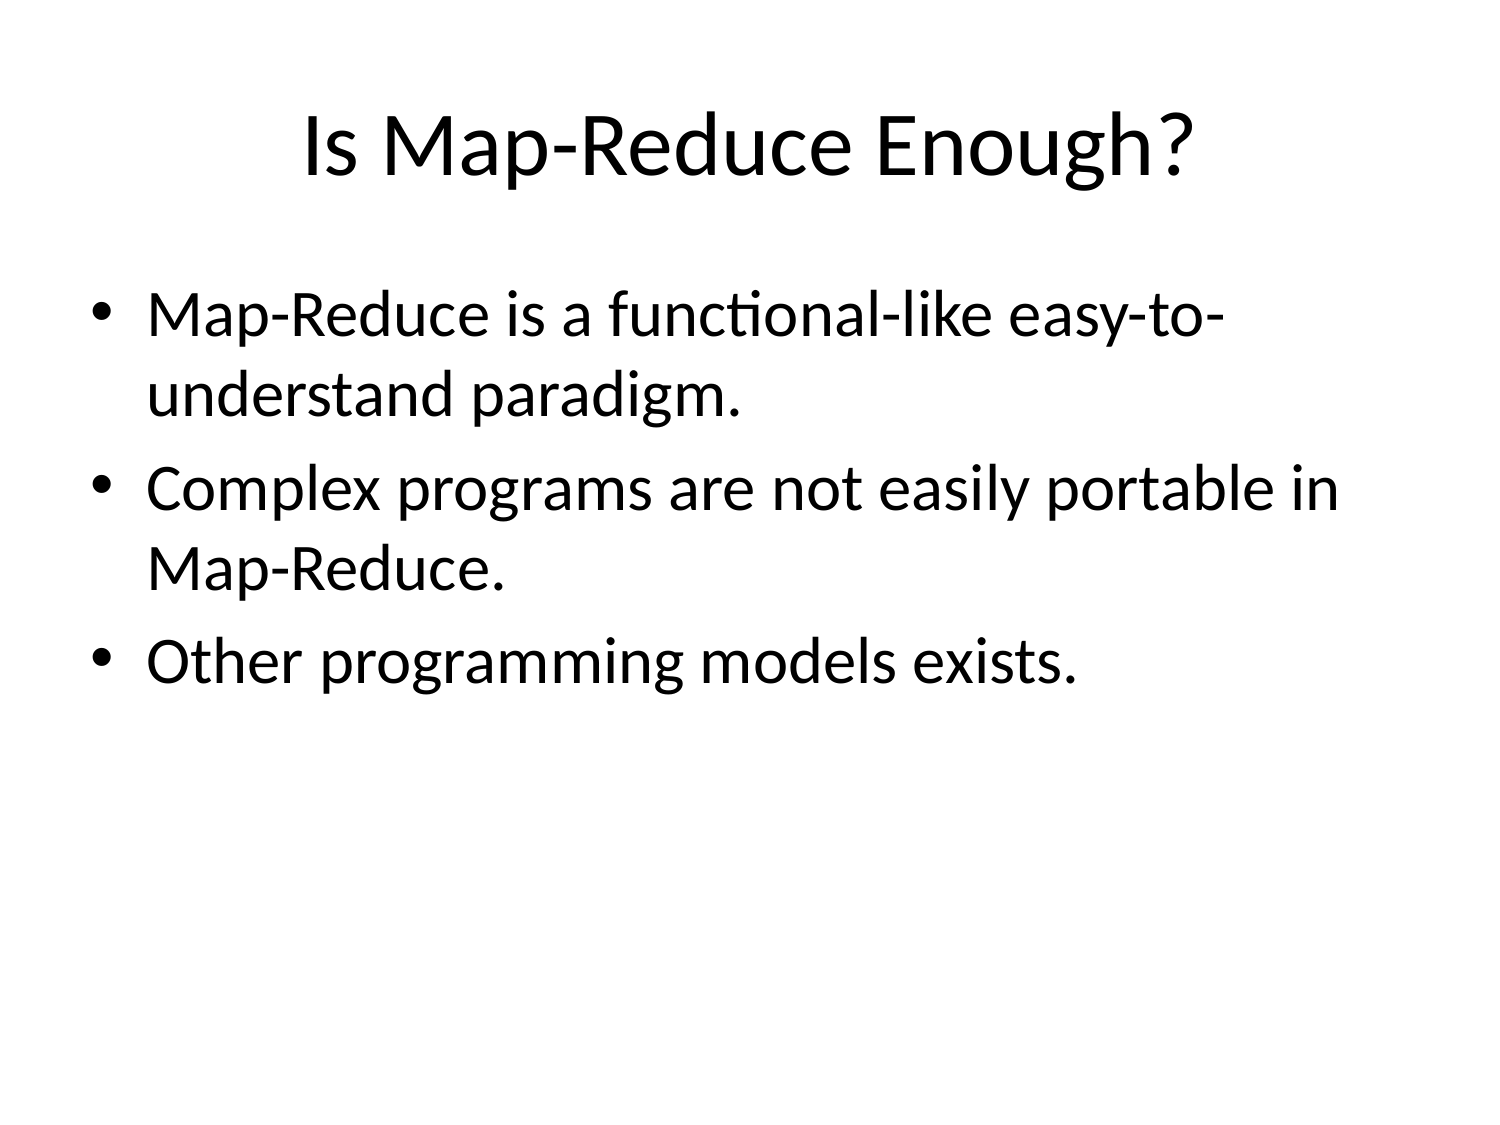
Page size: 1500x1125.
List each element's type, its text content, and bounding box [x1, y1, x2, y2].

title Is Map-Reduce Enough? [75, 45, 1425, 233]
list Map-Reduce is a functional-like easy-to-understand paradigm. Complex programs are not easily portable in Map-Reduce. Other programming models exists. [75, 262, 1425, 1005]
